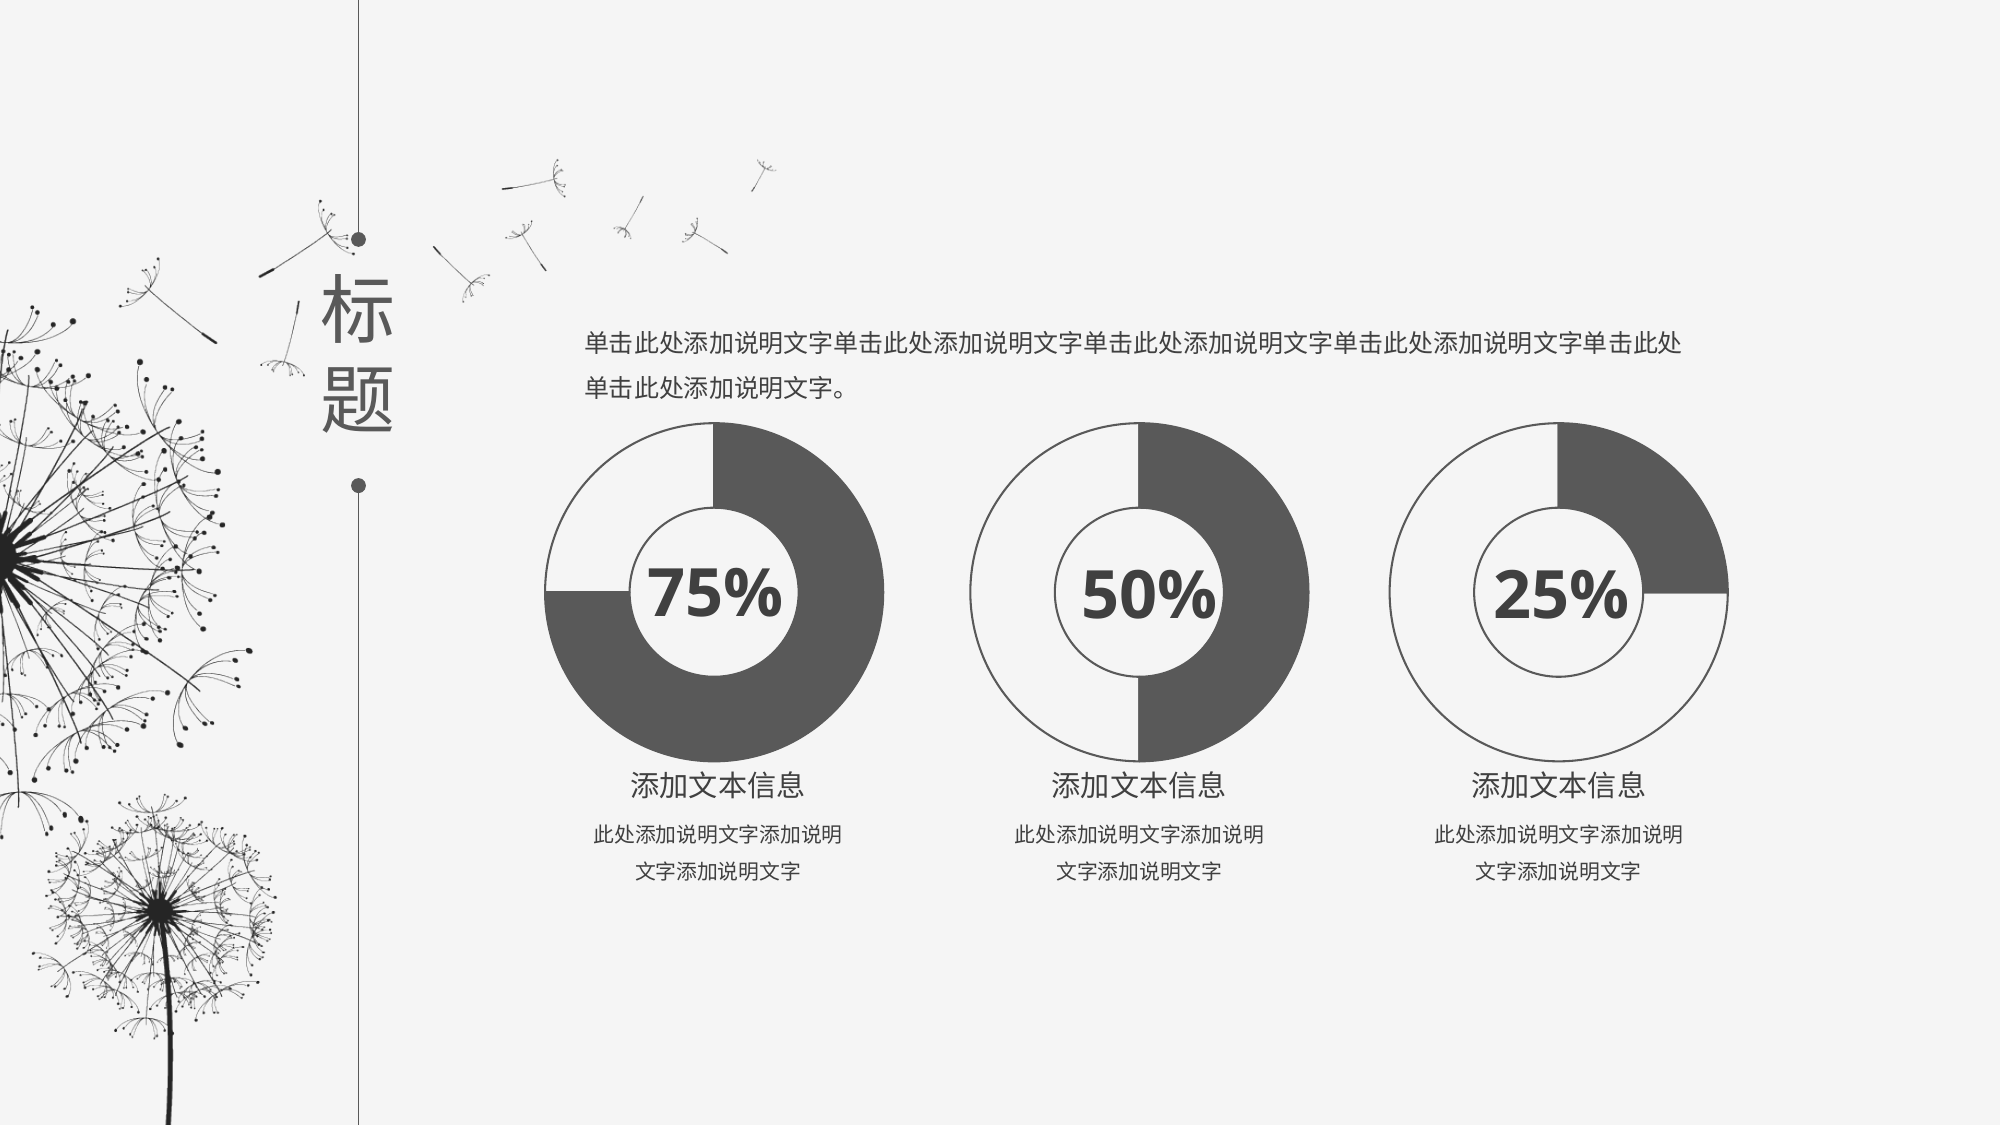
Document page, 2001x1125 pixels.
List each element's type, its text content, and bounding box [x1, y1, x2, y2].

text_box 添加文本信息 此处添加说明文字添加说明文字添加说明文字 [819, 777, 867, 932]
text_box 添加文本信息 此处添加说明文字添加说明文字添加说明文字 [990, 777, 1288, 932]
text_box 添加文本信息 此处添加说明文字添加说明文字添加说明文字 [1410, 777, 1708, 932]
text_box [0, 0, 815, 1125]
text_box 单击此处添加说明文字单击此处添加说明文字单击此处添加说明文字单击此处添加说明文字单击此处单击此处添加说明文字。 [819, 305, 1703, 414]
chart [481, 415, 1792, 769]
